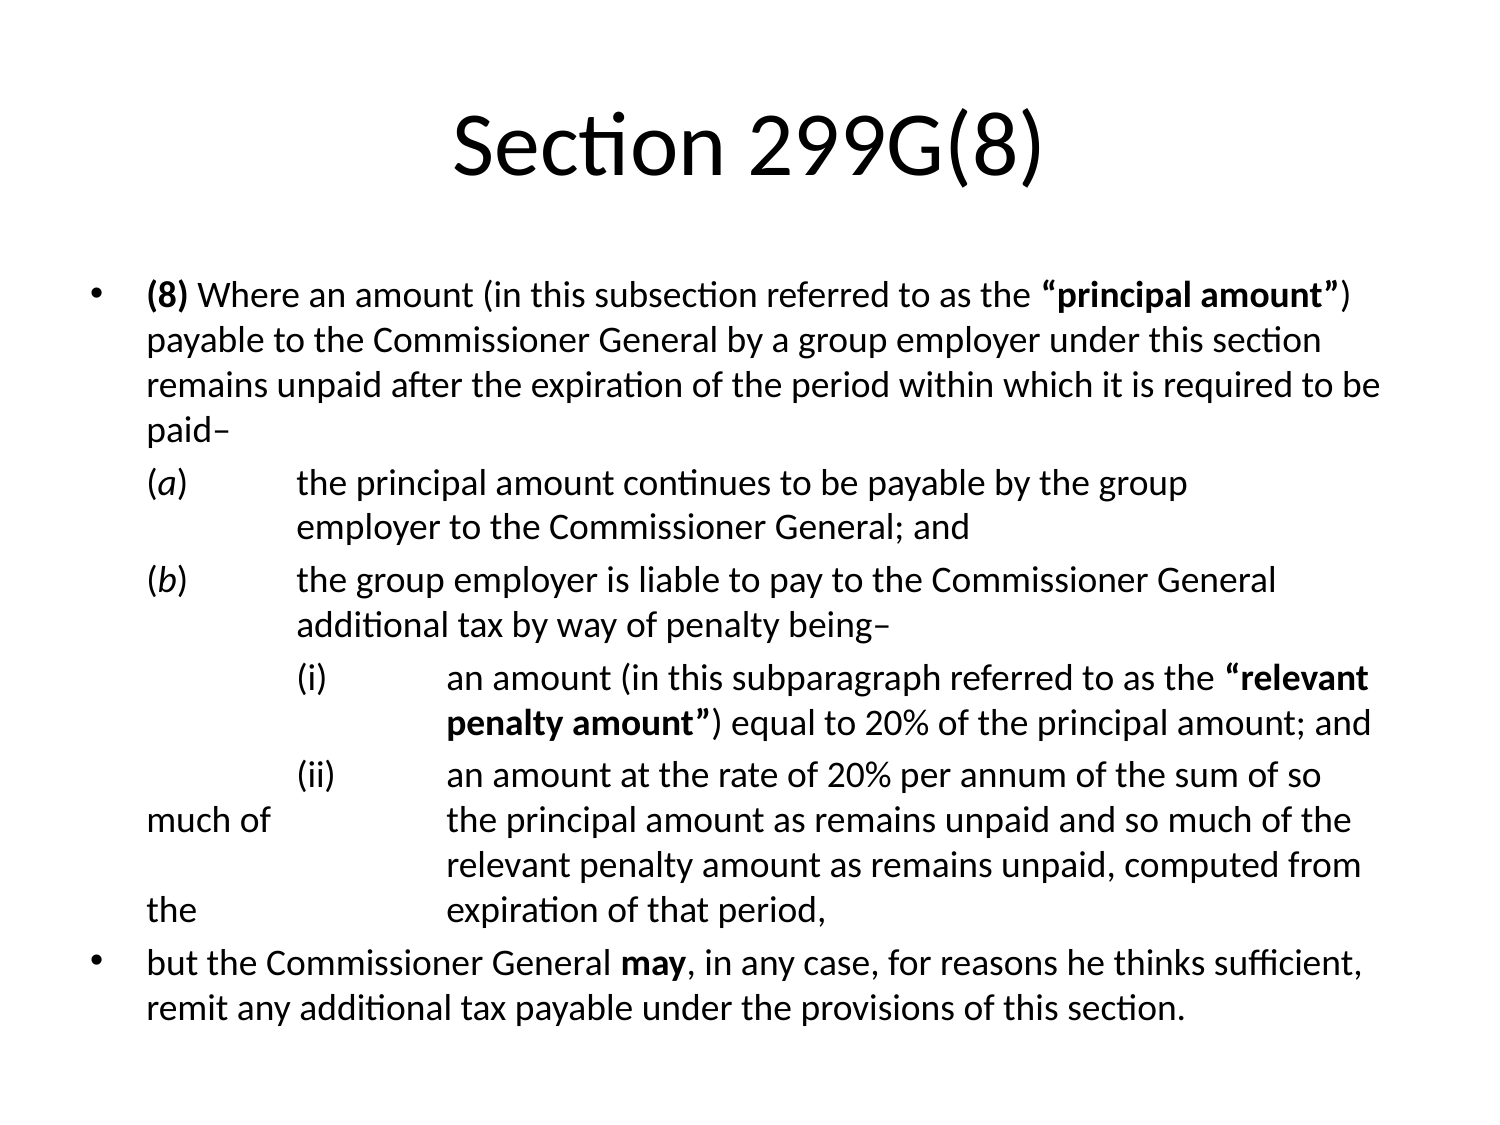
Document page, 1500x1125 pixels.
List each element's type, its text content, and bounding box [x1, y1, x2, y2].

title Section 299G(8) [75, 45, 1425, 233]
list (8) Where an amount (in this subsection referred to as the “principal amount”) payable to the Commissioner General by a group employer under this section remains unpaid after the expiration of the period within which it is required to be paid– (a) the principal amount continues to be payable by the group employer to the Commissioner General; and (b) the group employer is liable to pay to the Commissioner General additional tax by way of penalty being– (i) an amount (in this subparagraph referred to as the “relevant penalty amount”) equal to 20% of the principal amount; and (ii) an amount at the rate of 20% per annum of the sum of so much of the principal amount as remains unpaid and so much of the relevant penalty amount as remains unpaid, computed from the expiration of that period, but the Commissioner General may, in any case, for reasons he thinks sufficient, remit any additional tax payable under the provisions of this section. [75, 262, 1425, 1059]
